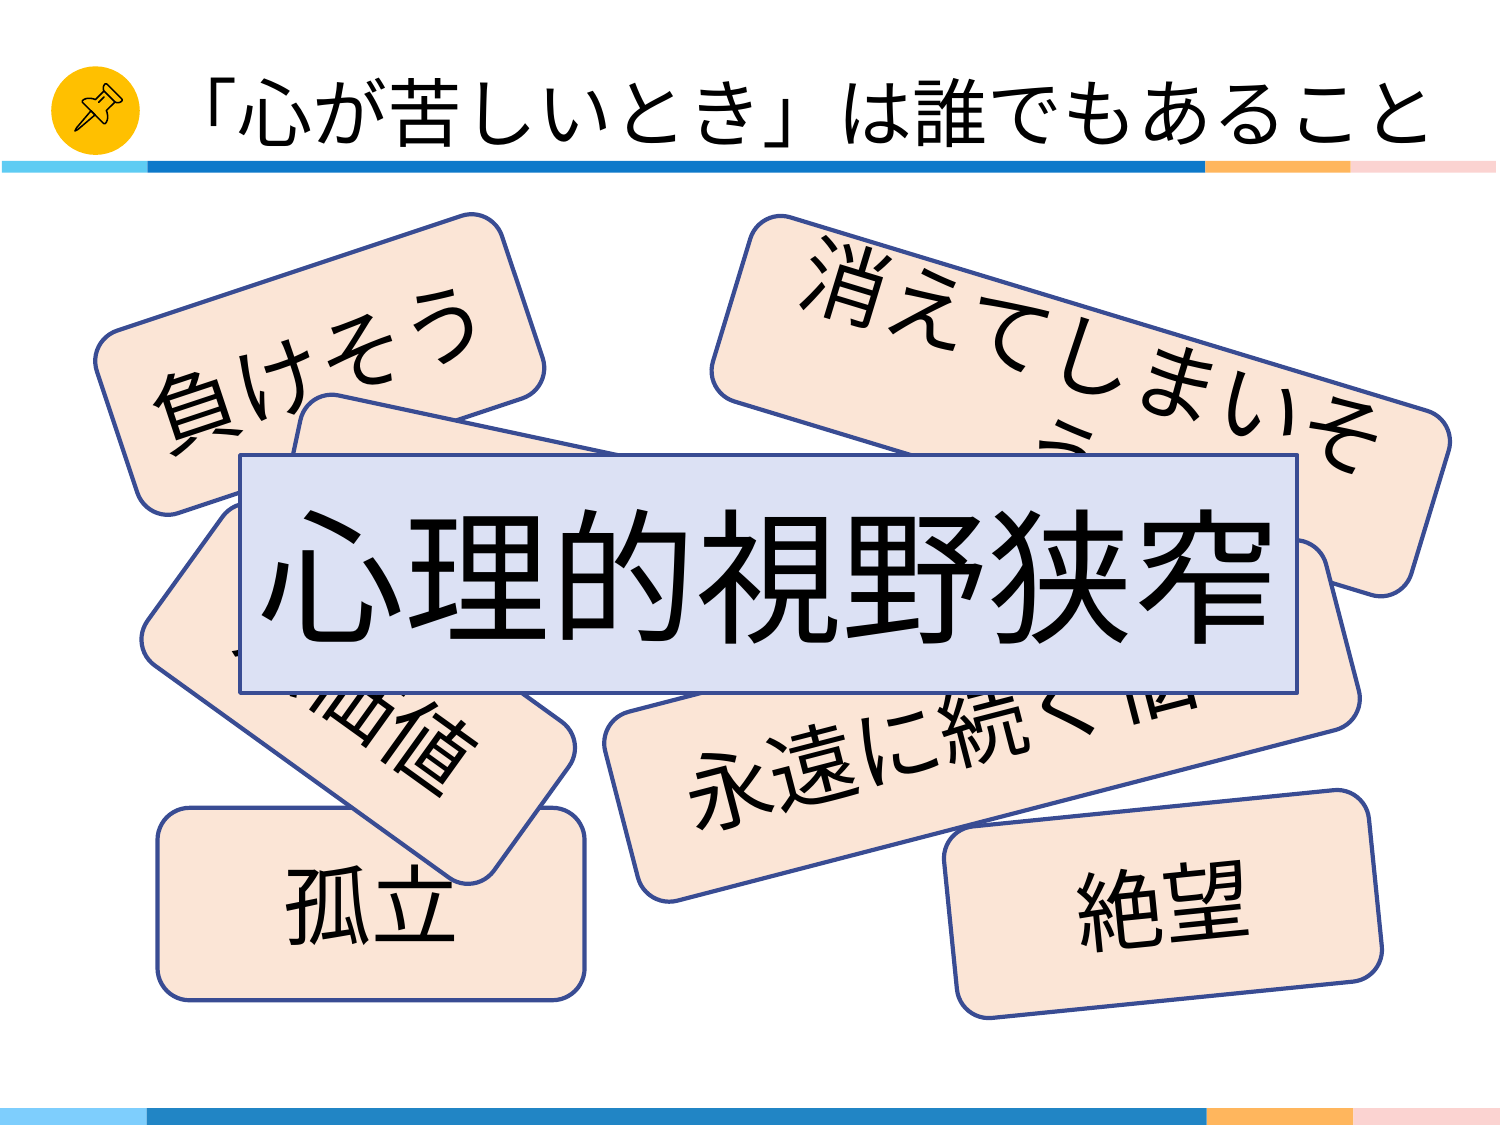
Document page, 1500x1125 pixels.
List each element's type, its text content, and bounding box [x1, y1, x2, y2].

text_box 絶望 [941, 787, 1385, 1021]
text_box 消えてしまいそう [709, 213, 1453, 599]
text_box 孤立 [155, 805, 587, 1003]
text_box 無価値 [139, 502, 578, 886]
title 「心が苦しいとき」は誰でもあること [147, 41, 1500, 172]
text_box 負けそう [93, 212, 547, 517]
text_box 泣きそう [291, 392, 618, 453]
text_box 心理的視野狭窄 [238, 453, 1299, 695]
text_box 永遠に続く悩み [602, 538, 1362, 904]
